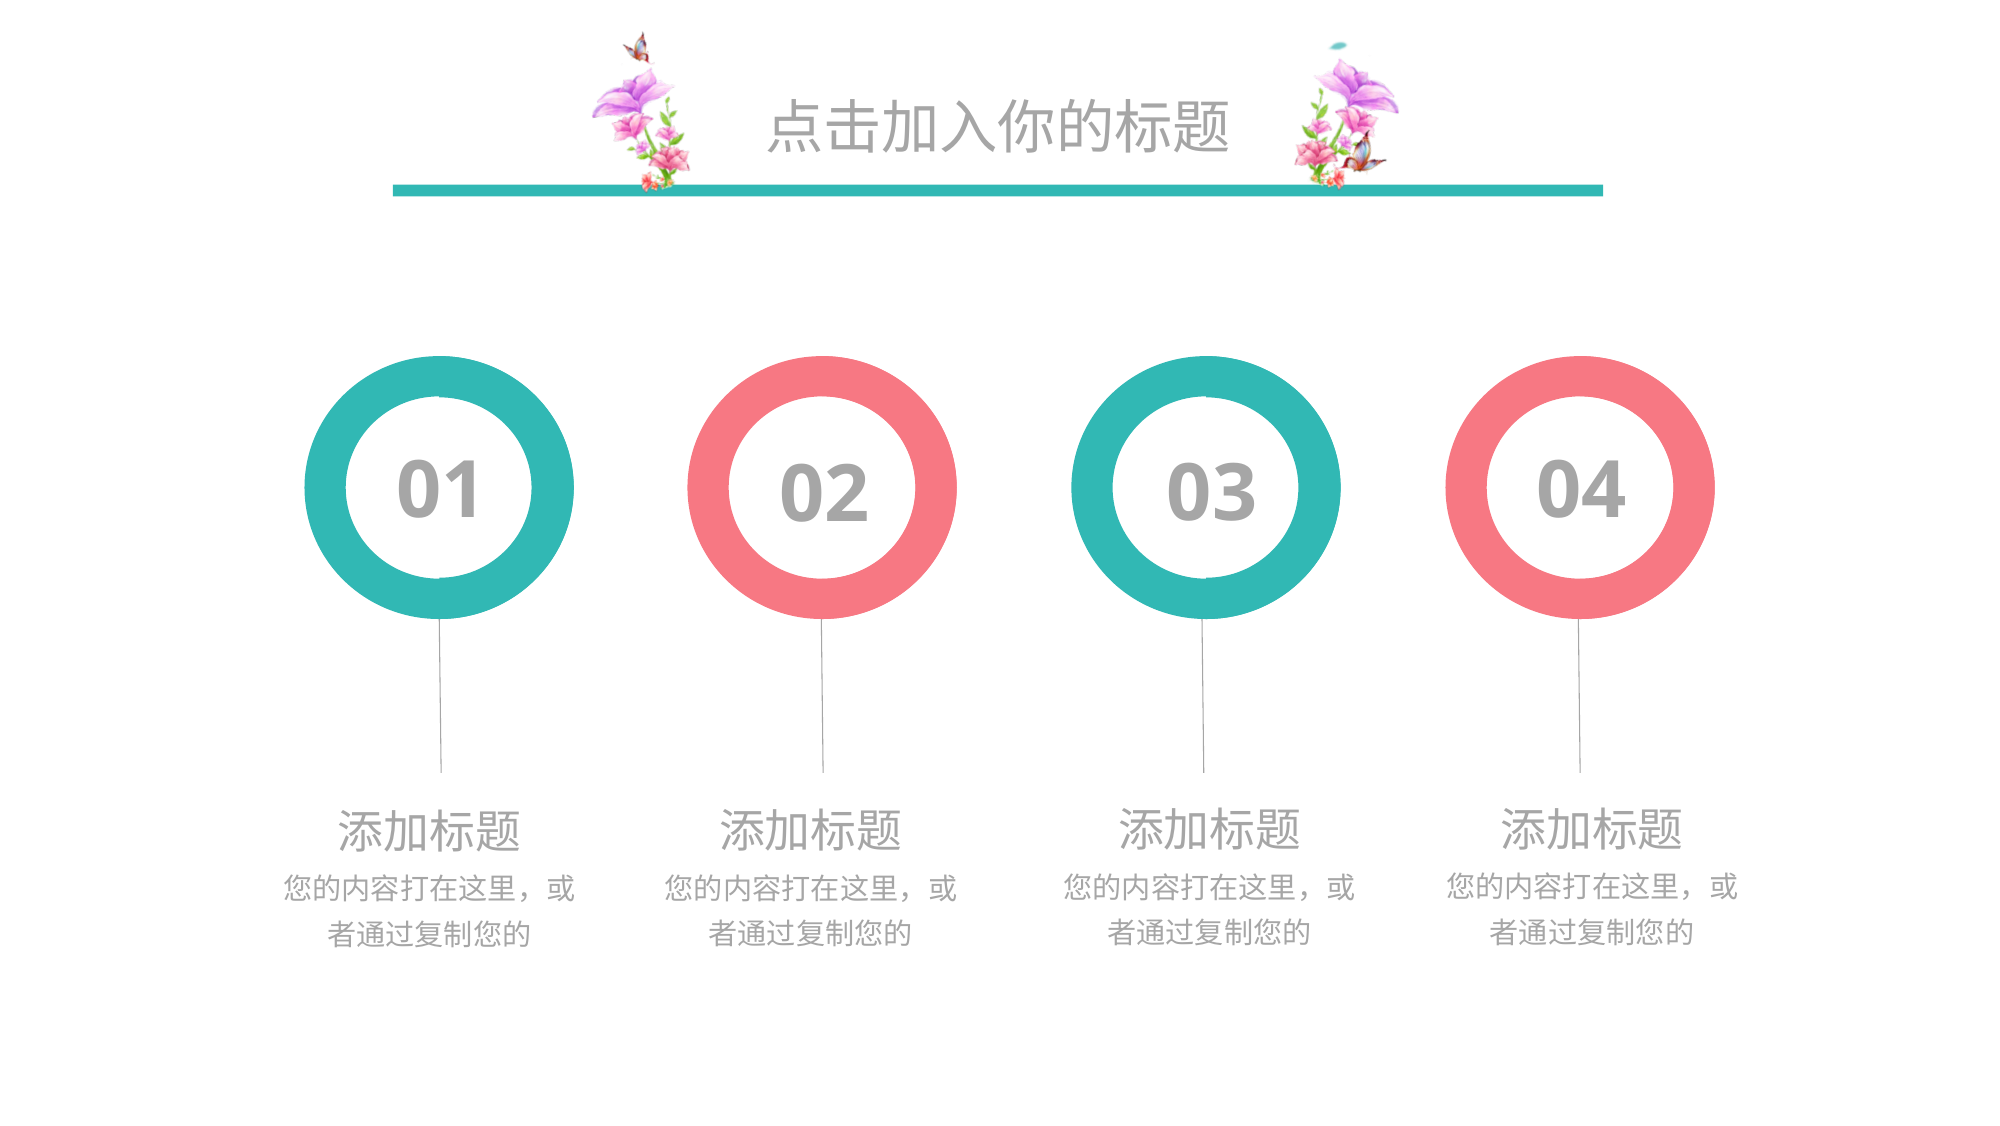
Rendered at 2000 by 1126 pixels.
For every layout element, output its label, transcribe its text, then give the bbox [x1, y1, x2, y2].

text_box 添加标题 [1420, 772, 1765, 856]
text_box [304, 356, 574, 619]
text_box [1399, 89, 1604, 197]
text_box 您的内容打在这里，或者通过复制您的 [1420, 856, 1765, 958]
text_box 添加标题 [639, 774, 983, 857]
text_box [687, 356, 957, 619]
text_box 您的内容打在这里，或者通过复制您的 [639, 857, 983, 960]
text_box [701, 89, 1300, 197]
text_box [1445, 356, 1715, 619]
picture [571, 20, 701, 208]
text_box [392, 89, 586, 197]
text_box 您的内容打在这里，或者通过复制您的 [1037, 857, 1382, 959]
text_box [1071, 356, 1341, 619]
text_box 添加标题 [257, 774, 602, 858]
text_box 您的内容打在这里，或者通过复制您的 [257, 858, 602, 960]
picture [1300, 29, 1417, 208]
text_box 添加标题 [1037, 773, 1382, 857]
